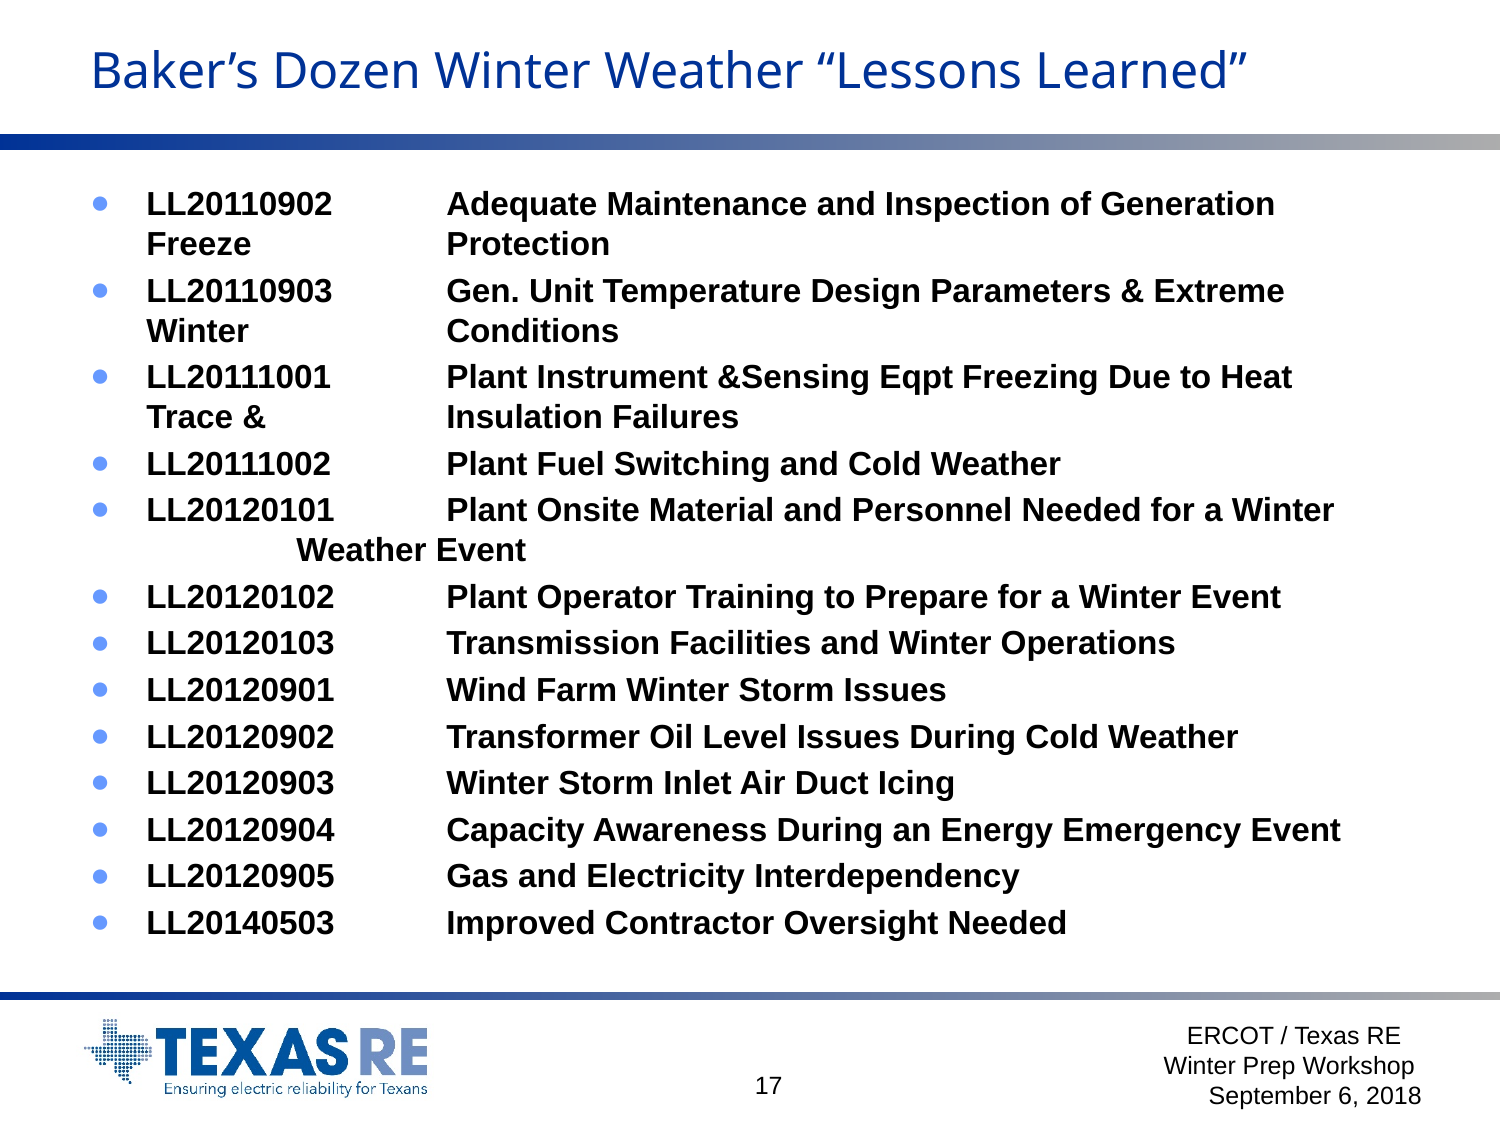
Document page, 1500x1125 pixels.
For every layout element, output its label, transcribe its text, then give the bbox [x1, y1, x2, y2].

title Baker’s Dozen Winter Weather “Lessons Learned” [75, 12, 1475, 125]
picture [76, 1012, 434, 1103]
list LL20110902 Adequate Maintenance and Inspection of Generation Freeze Protection LL20110903 Gen. Unit Temperature Design Parameters & Extreme Winter Conditions LL20111001 Plant Instrument &Sensing Eqpt Freezing Due to Heat Trace & Insulation Failures LL20111002 Plant Fuel Switching and Cold Weather LL20120101 Plant Onsite Material and Personnel Needed for a Winter Weather Event LL20120102 Plant Operator Training to Prepare for a Winter Event LL20120103 Transmission Facilities and Winter Operations LL20120901 Wind Farm Winter Storm Issues LL20120902 Transformer Oil Level Issues During Cold Weather LL20120903 Winter Storm Inlet Air Duct Icing LL20120904 Capacity Awareness During an Energy Emergency Event LL20120905 Gas and Electricity Interdependency LL20140503 Improved Contractor Oversight Needed [75, 174, 1388, 766]
footer ERCOT / Texas RE Winter Prep Workshop September 6, 2018 [1024, 1012, 1438, 1125]
